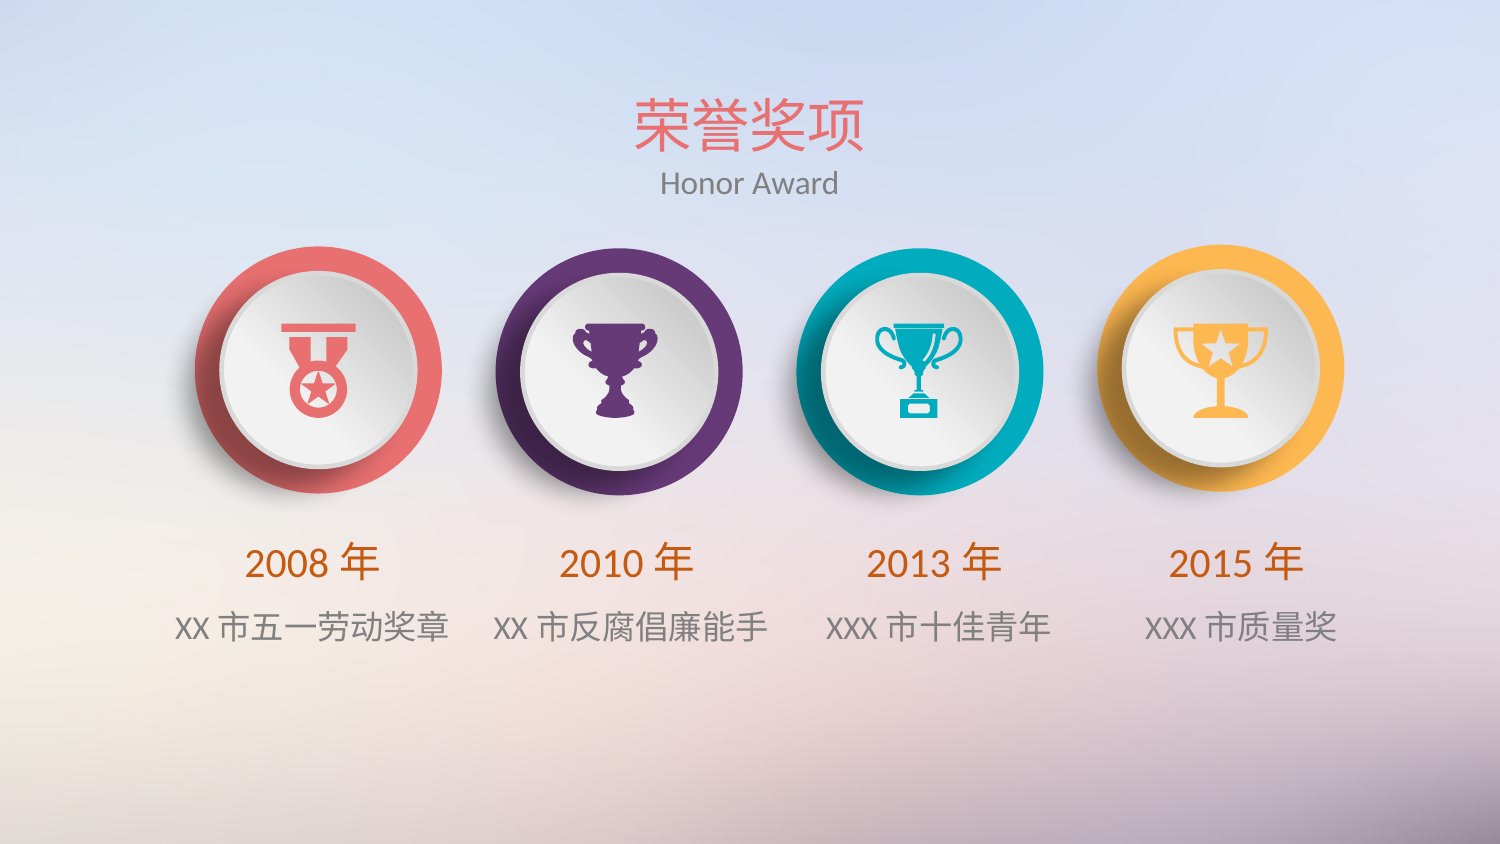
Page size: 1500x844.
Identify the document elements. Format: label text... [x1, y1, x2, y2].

text_box 2015年 XXX市质量奖 [1130, 528, 1353, 654]
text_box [796, 248, 1044, 496]
picture [0, 0, 1500, 844]
text_box 2008年 XX市五一劳动奖章 [160, 528, 466, 654]
text_box 荣誉奖项 [618, 81, 882, 167]
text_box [1097, 244, 1345, 492]
text_box Honor Award [620, 153, 880, 209]
text_box 2013年 XXX市十佳青年 [811, 528, 1067, 654]
text_box 2010年 XX市反腐倡廉能手 [471, 528, 784, 654]
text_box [194, 246, 442, 494]
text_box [495, 248, 743, 496]
